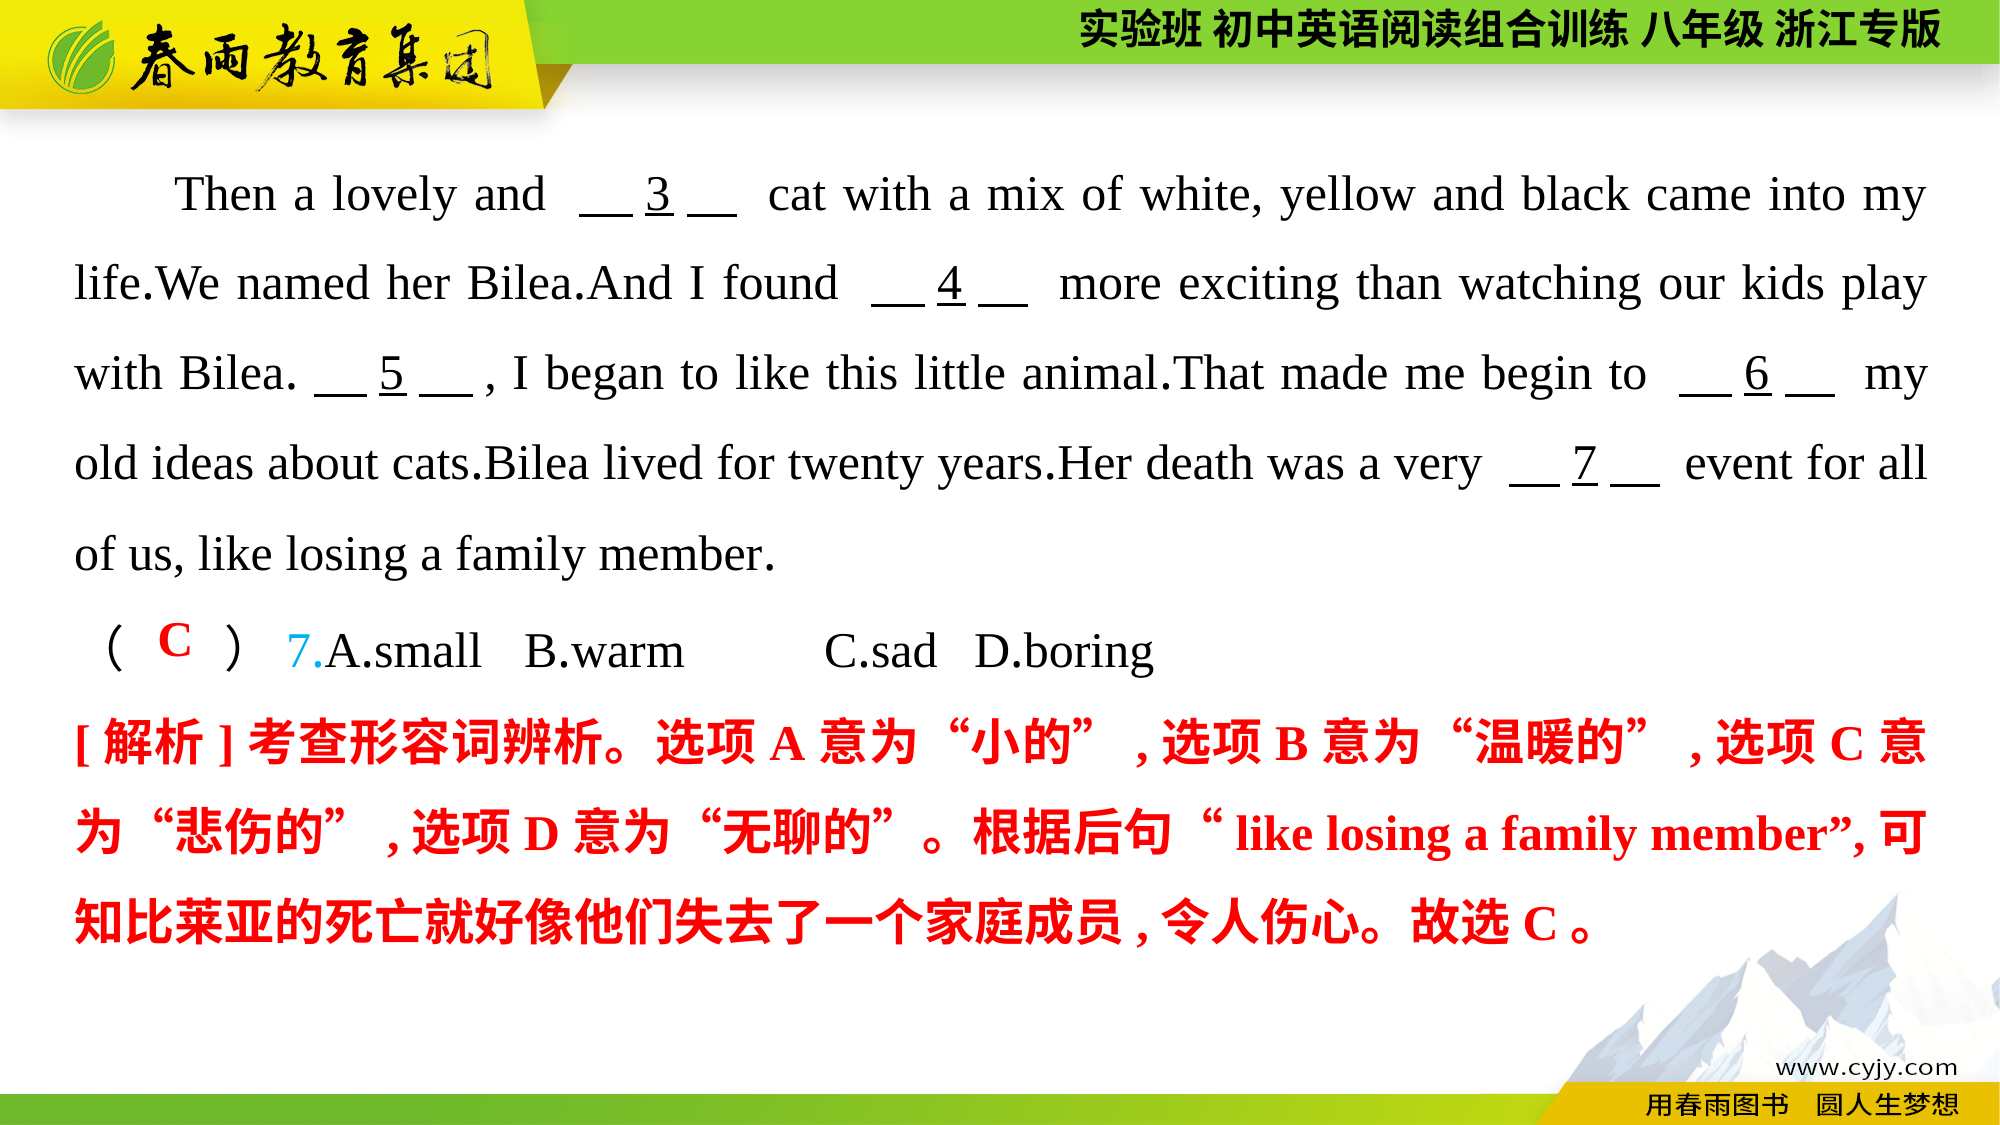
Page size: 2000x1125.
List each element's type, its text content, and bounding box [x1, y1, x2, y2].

text_box （ ）7.A.small B.warm C.sad D.boring [59, 581, 1944, 686]
text_box [解析]考查形容词辨析。选项A意为“小的”,选项B意为“温暖的”,选项C意为“悲伤的”,选项D意为“无聊的”。根据后句“like losing a family member”,可知比莱亚的死亡就好像他们失去了一个家庭成员,令人伤心。故选C。 [59, 686, 1944, 959]
text_box C [142, 599, 209, 675]
picture [0, 0, 2000, 1125]
list Then a lovely and 3 cat with a mix of white, yellow and black came into my life.We named her Bilea.And I found 4 more exciting than watching our kids play with Bilea. 5 , I began to like this little animal.That made me begin to 6 my old ideas about cats.Bilea lived for twenty years.Her death was a very 7 event for all of us, like losing a family member. [59, 122, 1944, 581]
